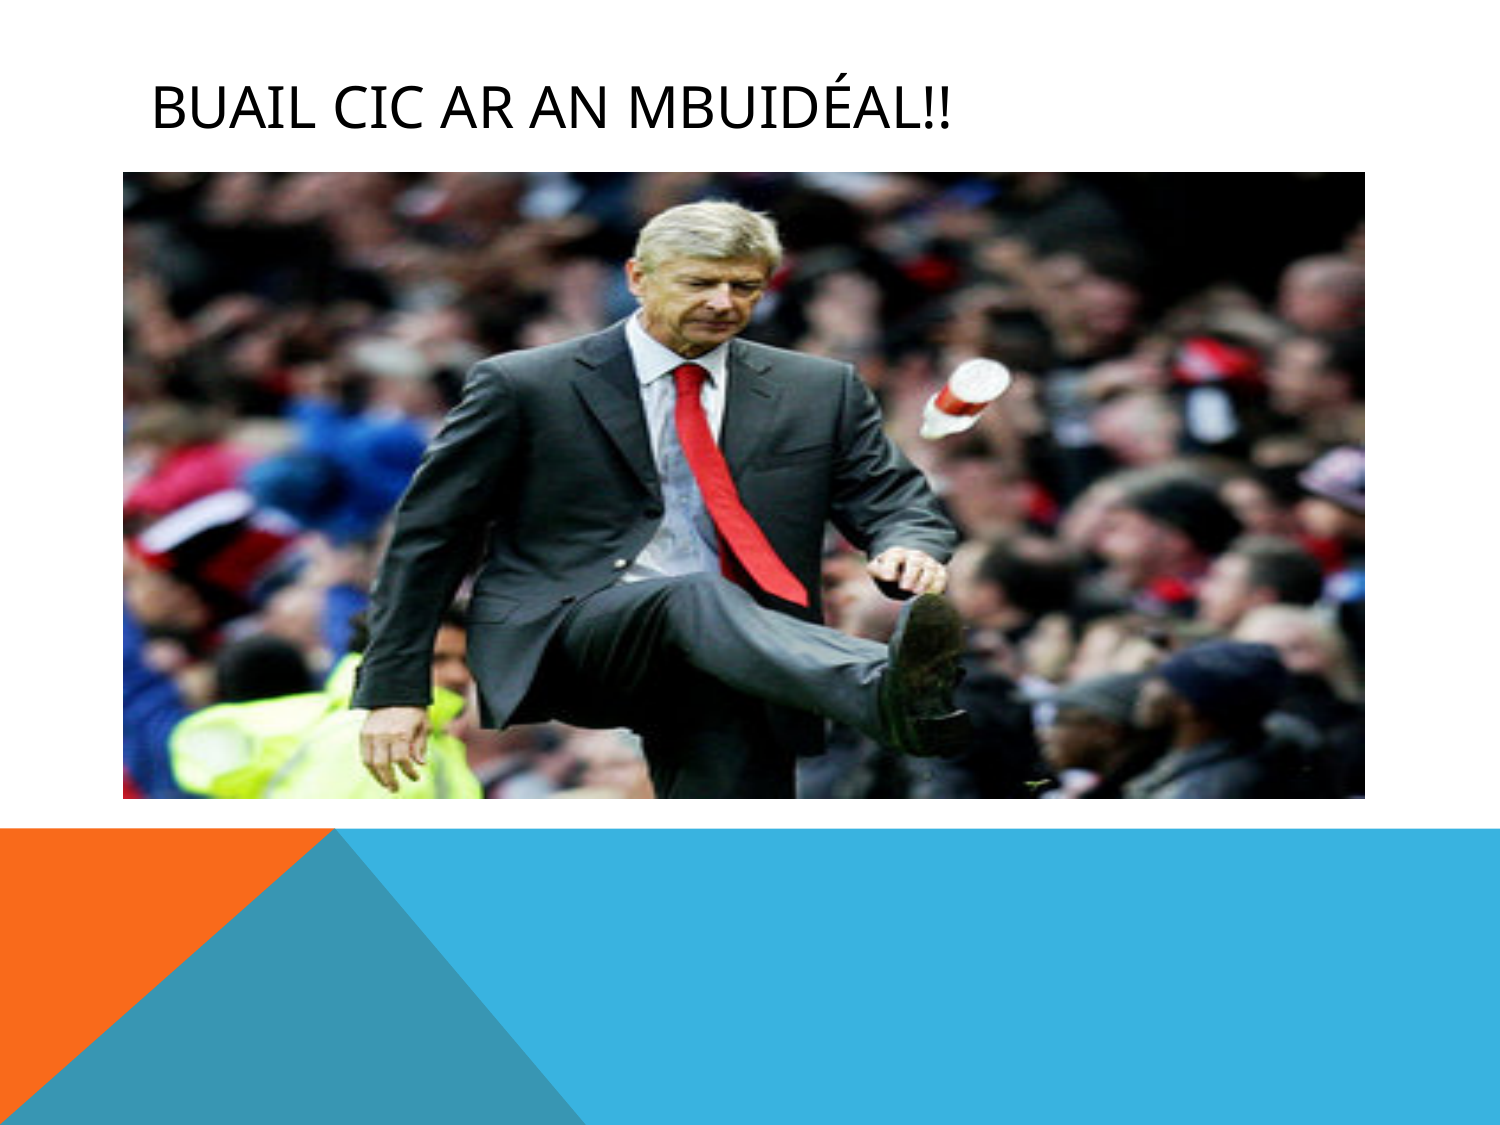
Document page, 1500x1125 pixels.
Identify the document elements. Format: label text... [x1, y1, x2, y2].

picture [123, 172, 1365, 799]
title Buail cic ar an mbuidéal!! [135, 60, 1369, 150]
